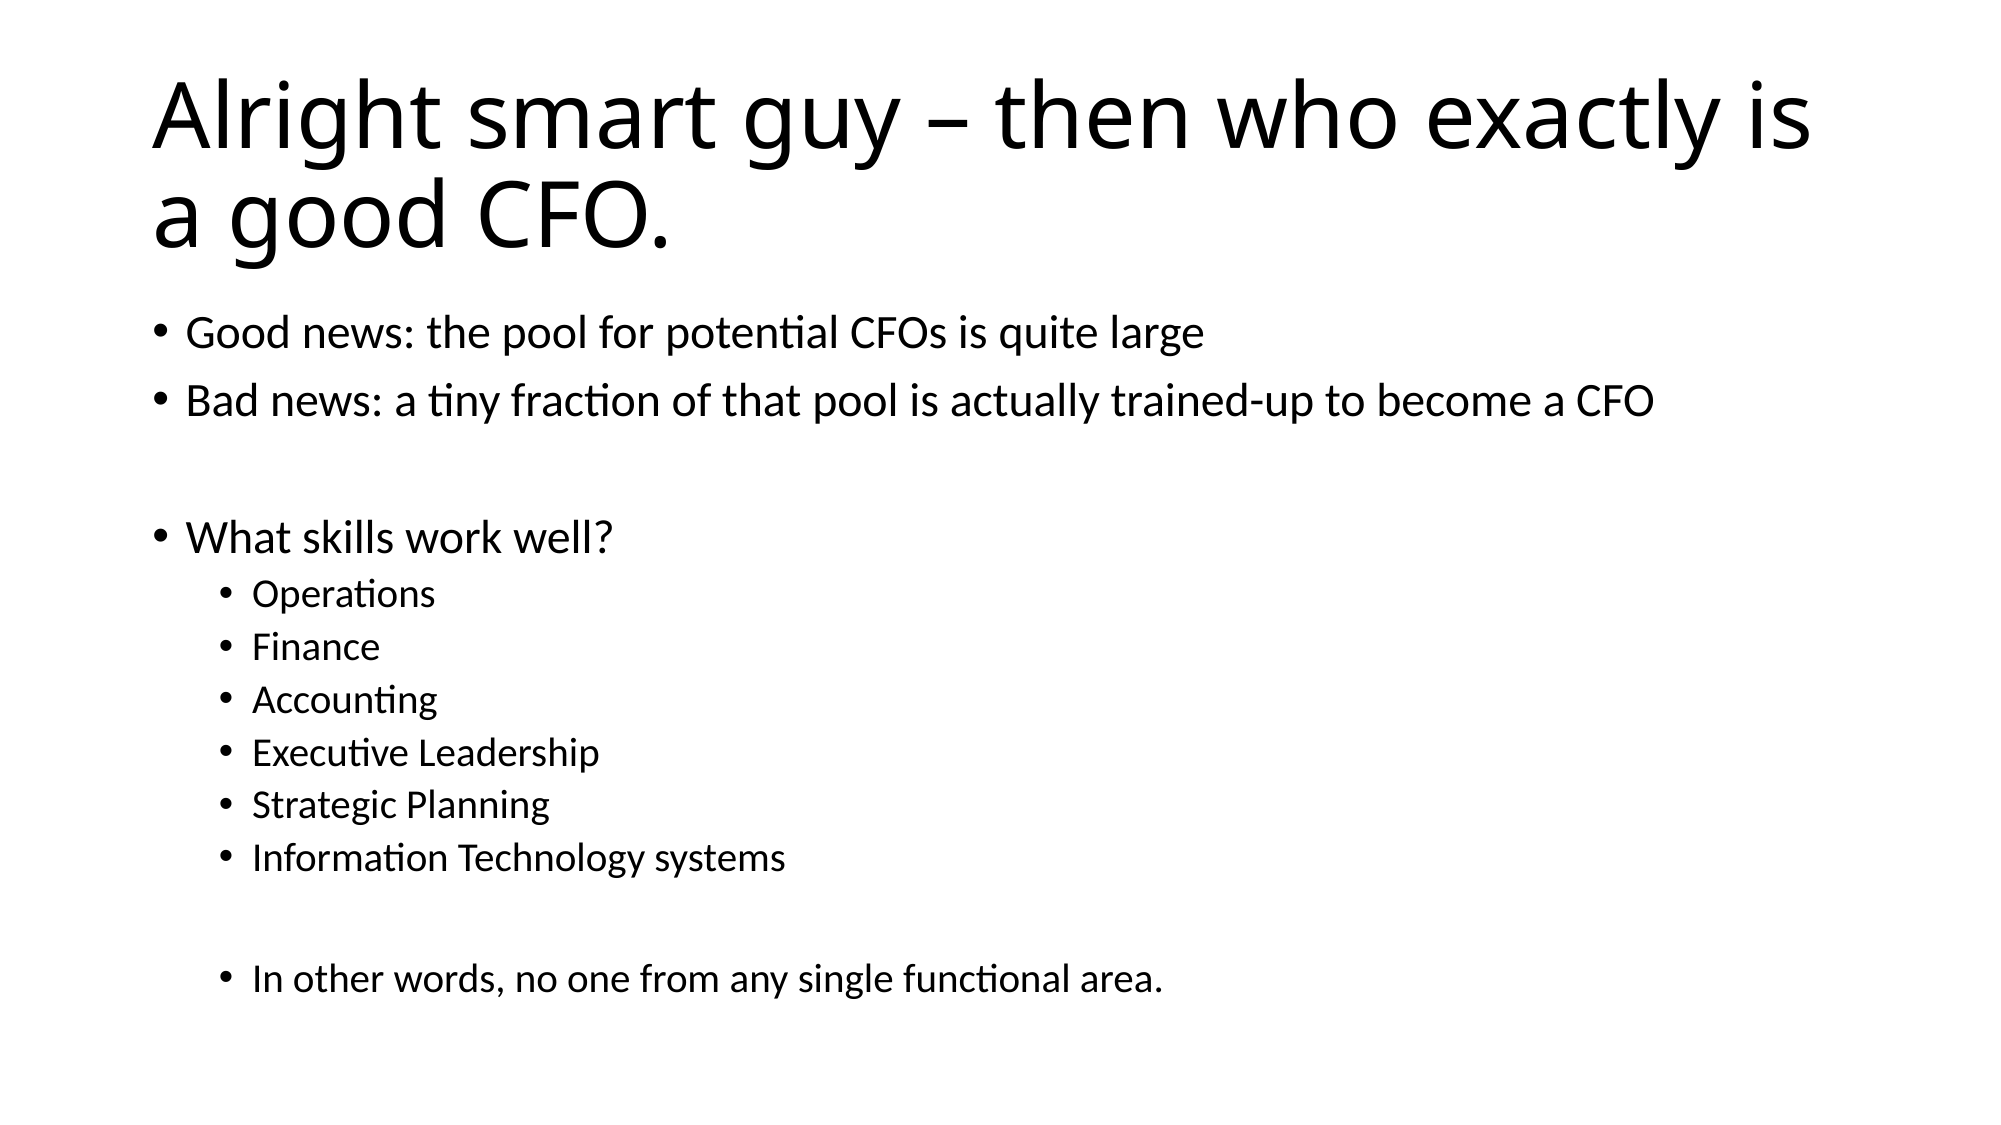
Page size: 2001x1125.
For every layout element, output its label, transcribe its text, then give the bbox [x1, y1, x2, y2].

title Alright smart guy – then who exactly is a good CFO. [137, 59, 1863, 278]
list Good news: the pool for potential CFOs is quite large Bad news: a tiny fraction of that pool is actually trained-up to become a CFO What skills work well? Operations Finance Accounting Executive Leadership Strategic Planning Information Technology systems In other words, no one from any single functional area. [137, 299, 1863, 1014]
